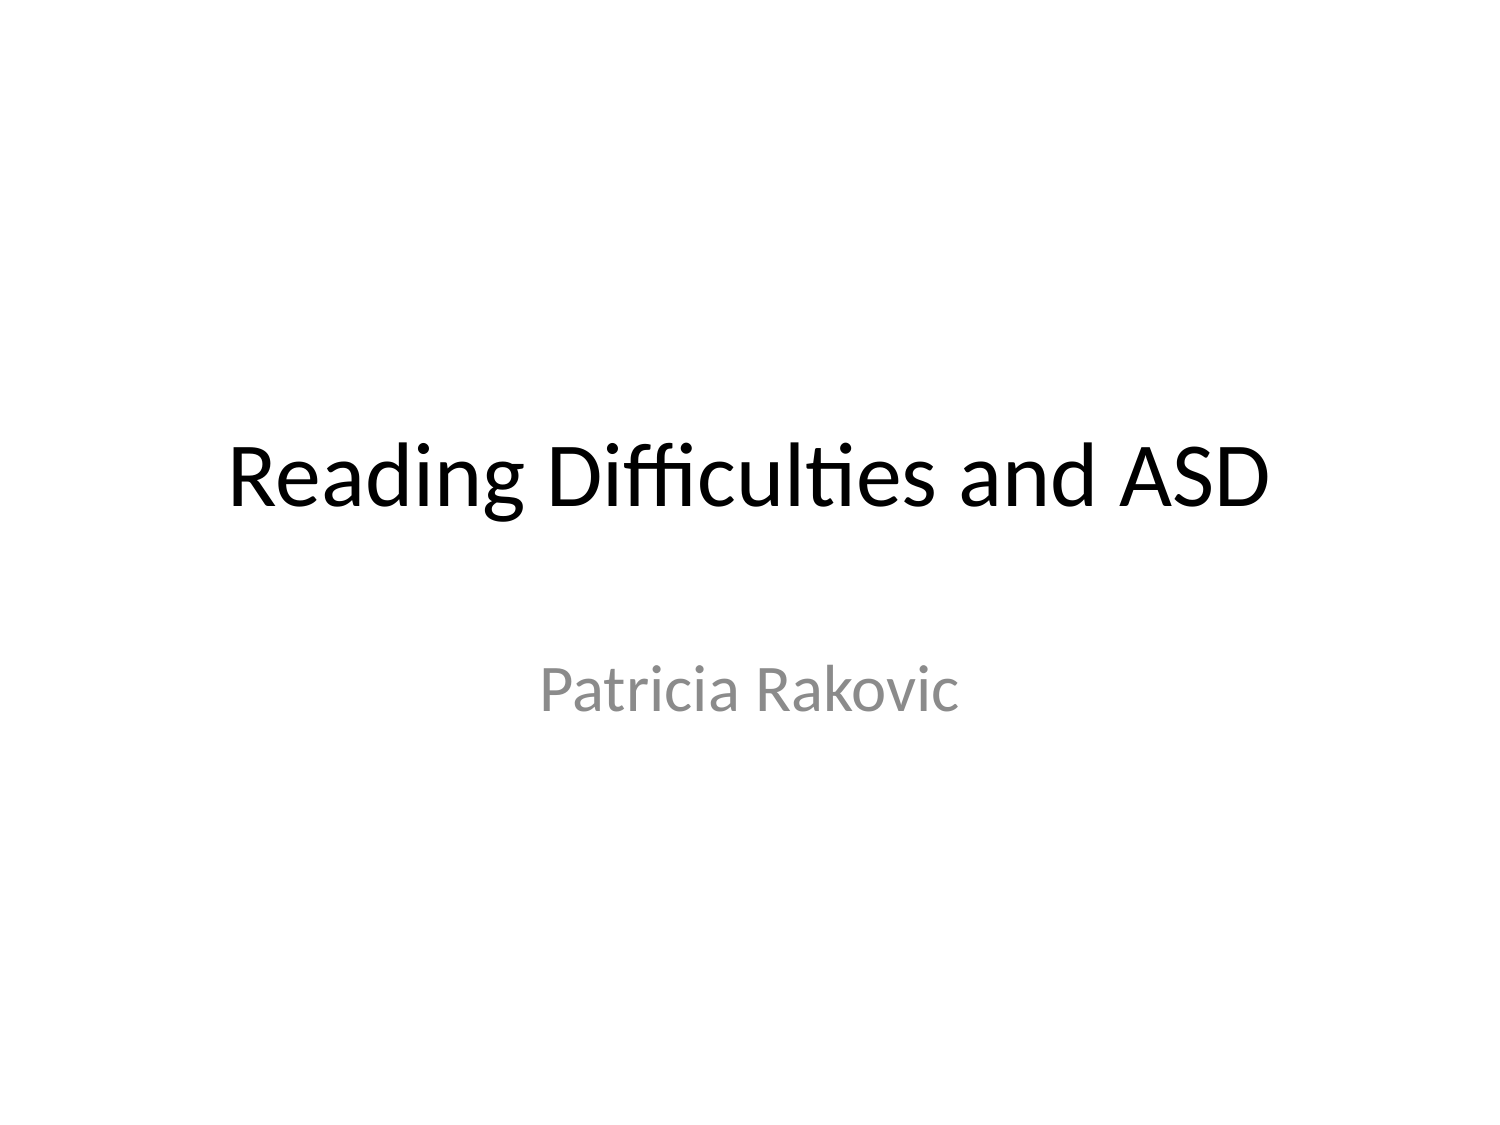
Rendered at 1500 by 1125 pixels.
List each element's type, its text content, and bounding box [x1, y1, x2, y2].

title Reading Difficulties and ASD [112, 349, 1388, 591]
subtitle Patricia Rakovic [225, 637, 1275, 925]
